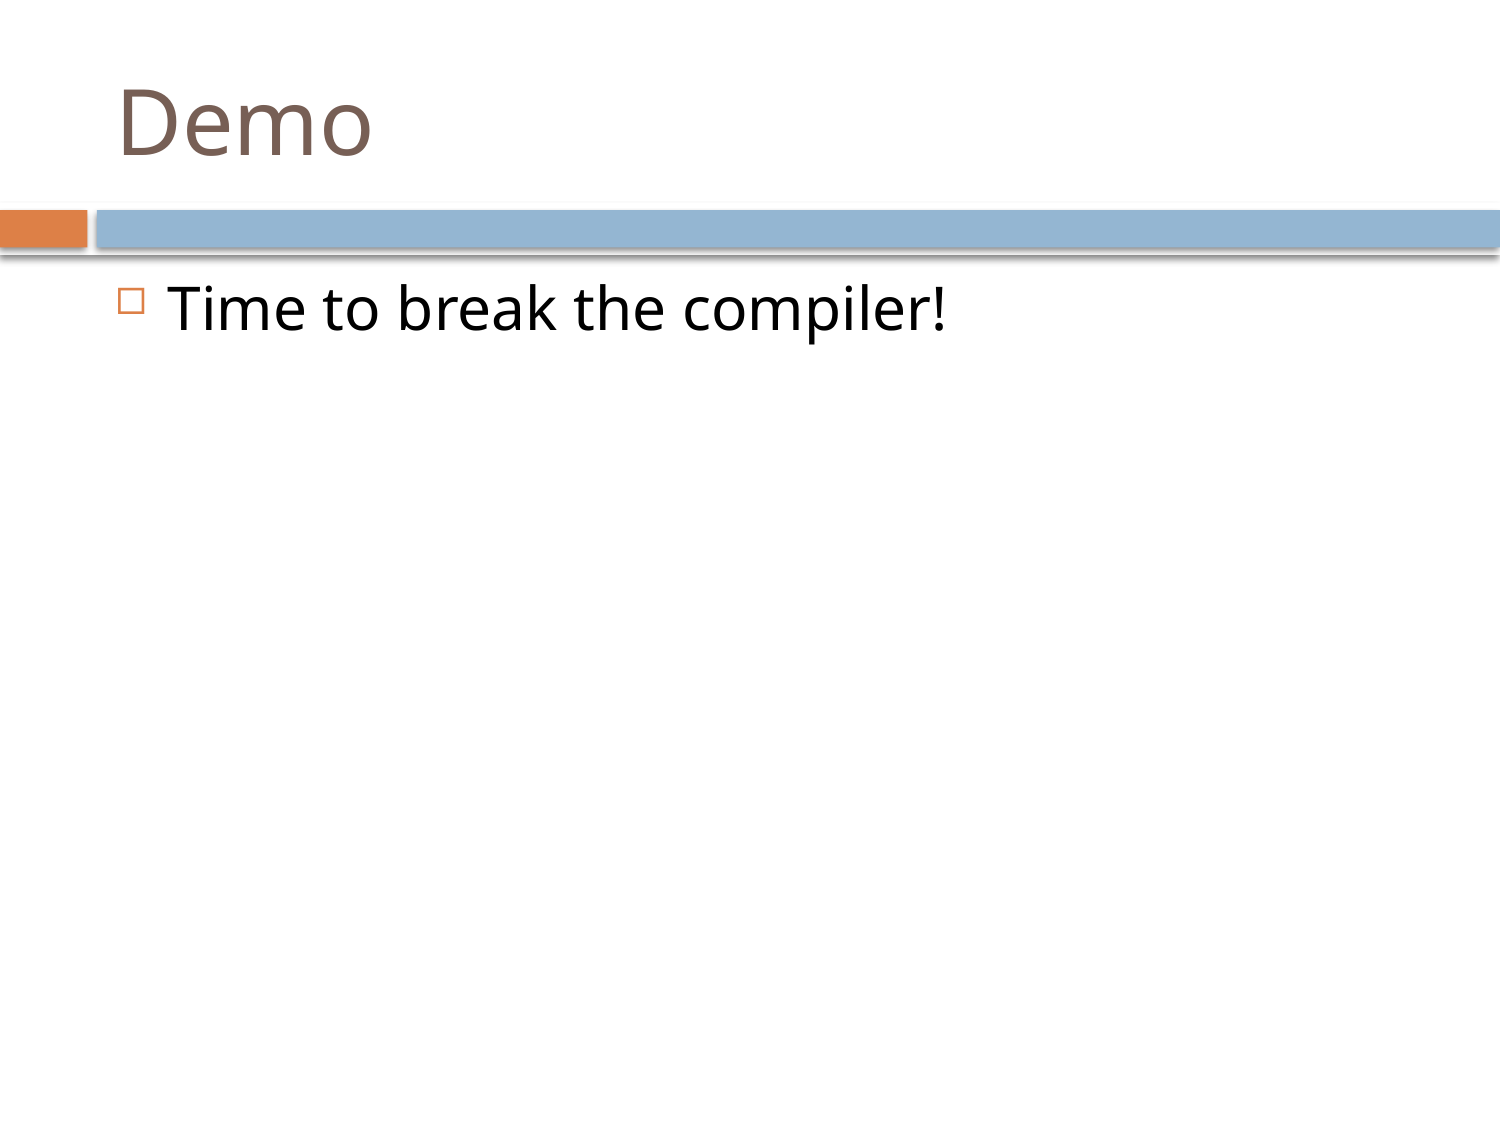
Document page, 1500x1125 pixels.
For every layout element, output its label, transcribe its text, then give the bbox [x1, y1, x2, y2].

list Time to break the compiler! [100, 262, 1438, 1000]
title Demo [100, 37, 1438, 200]
